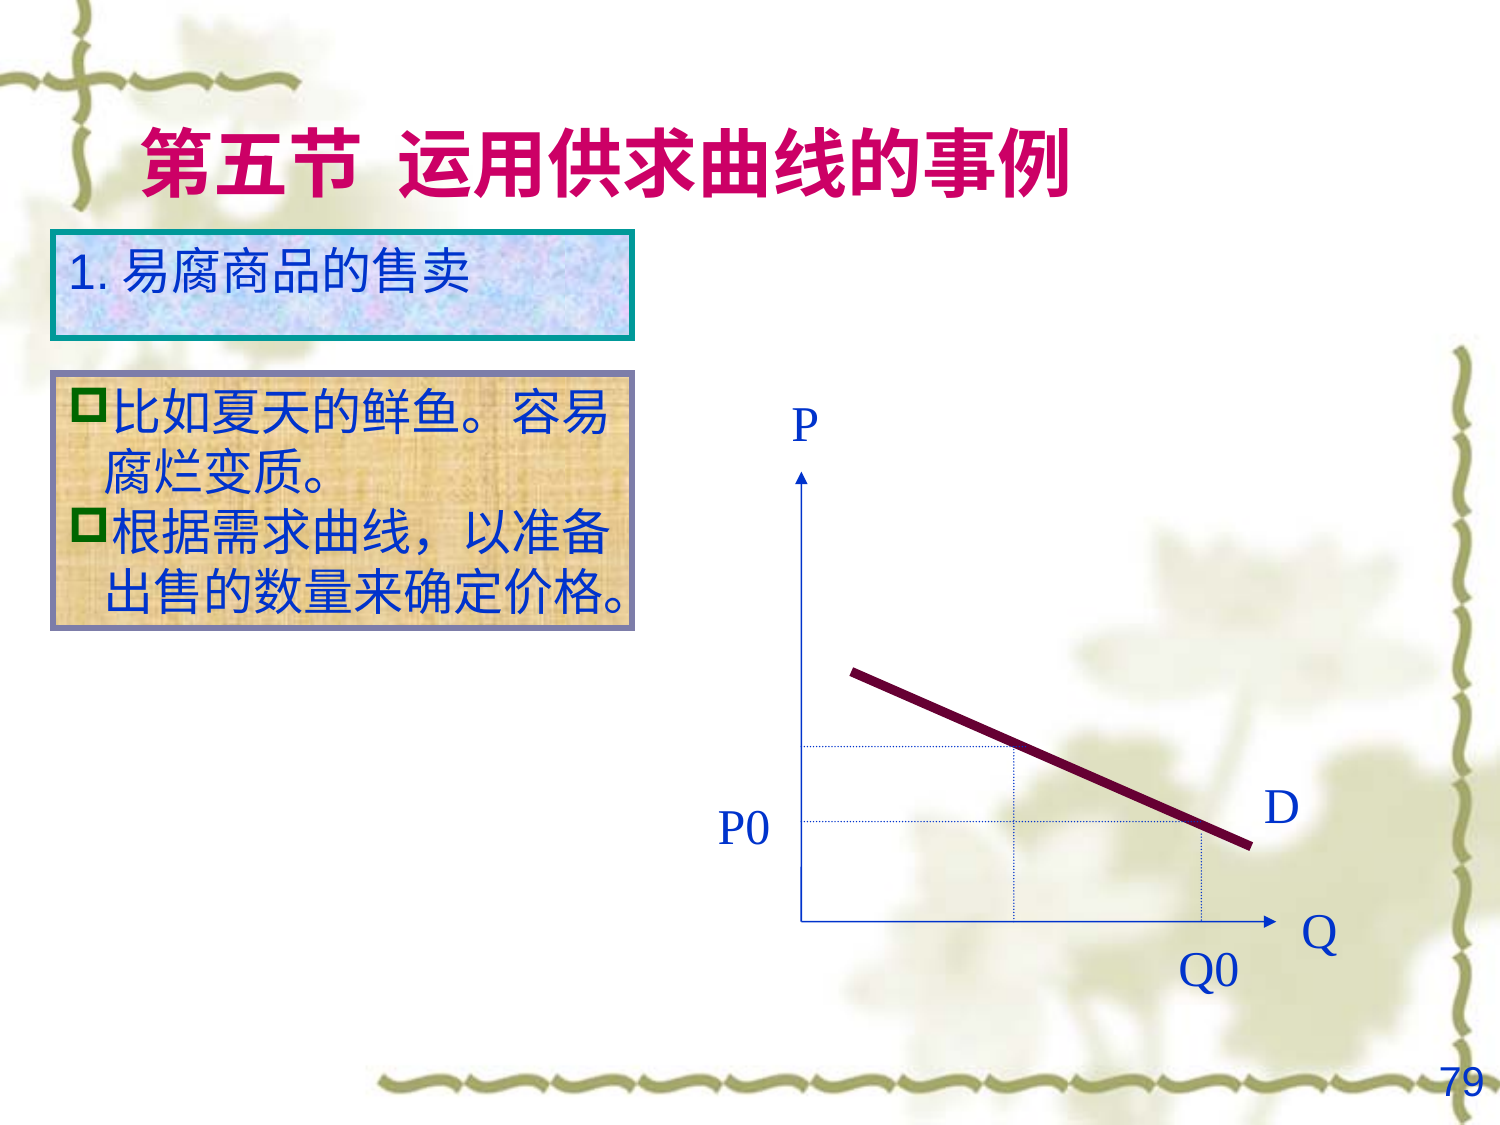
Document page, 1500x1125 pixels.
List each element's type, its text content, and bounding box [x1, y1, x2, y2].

text_box 比如夏天的鲜鱼。容易腐烂变质。 根据需求曲线，以准备出售的数量来确定价格。 [53, 373, 632, 629]
list 1.易腐商品的售卖 [53, 231, 632, 338]
text_box Q0 [1163, 928, 1270, 1004]
text_box [795, 471, 808, 746]
text_box P0 [702, 786, 798, 862]
text_box D [1248, 765, 1315, 841]
text_box P [776, 384, 834, 459]
title 第五节 运用供求曲线的事例 [123, 101, 1247, 222]
slide_number 79 [1080, 1046, 1500, 1125]
text_box Q [1286, 890, 1353, 966]
text_box [801, 915, 1277, 928]
picture [0, 0, 1500, 1125]
